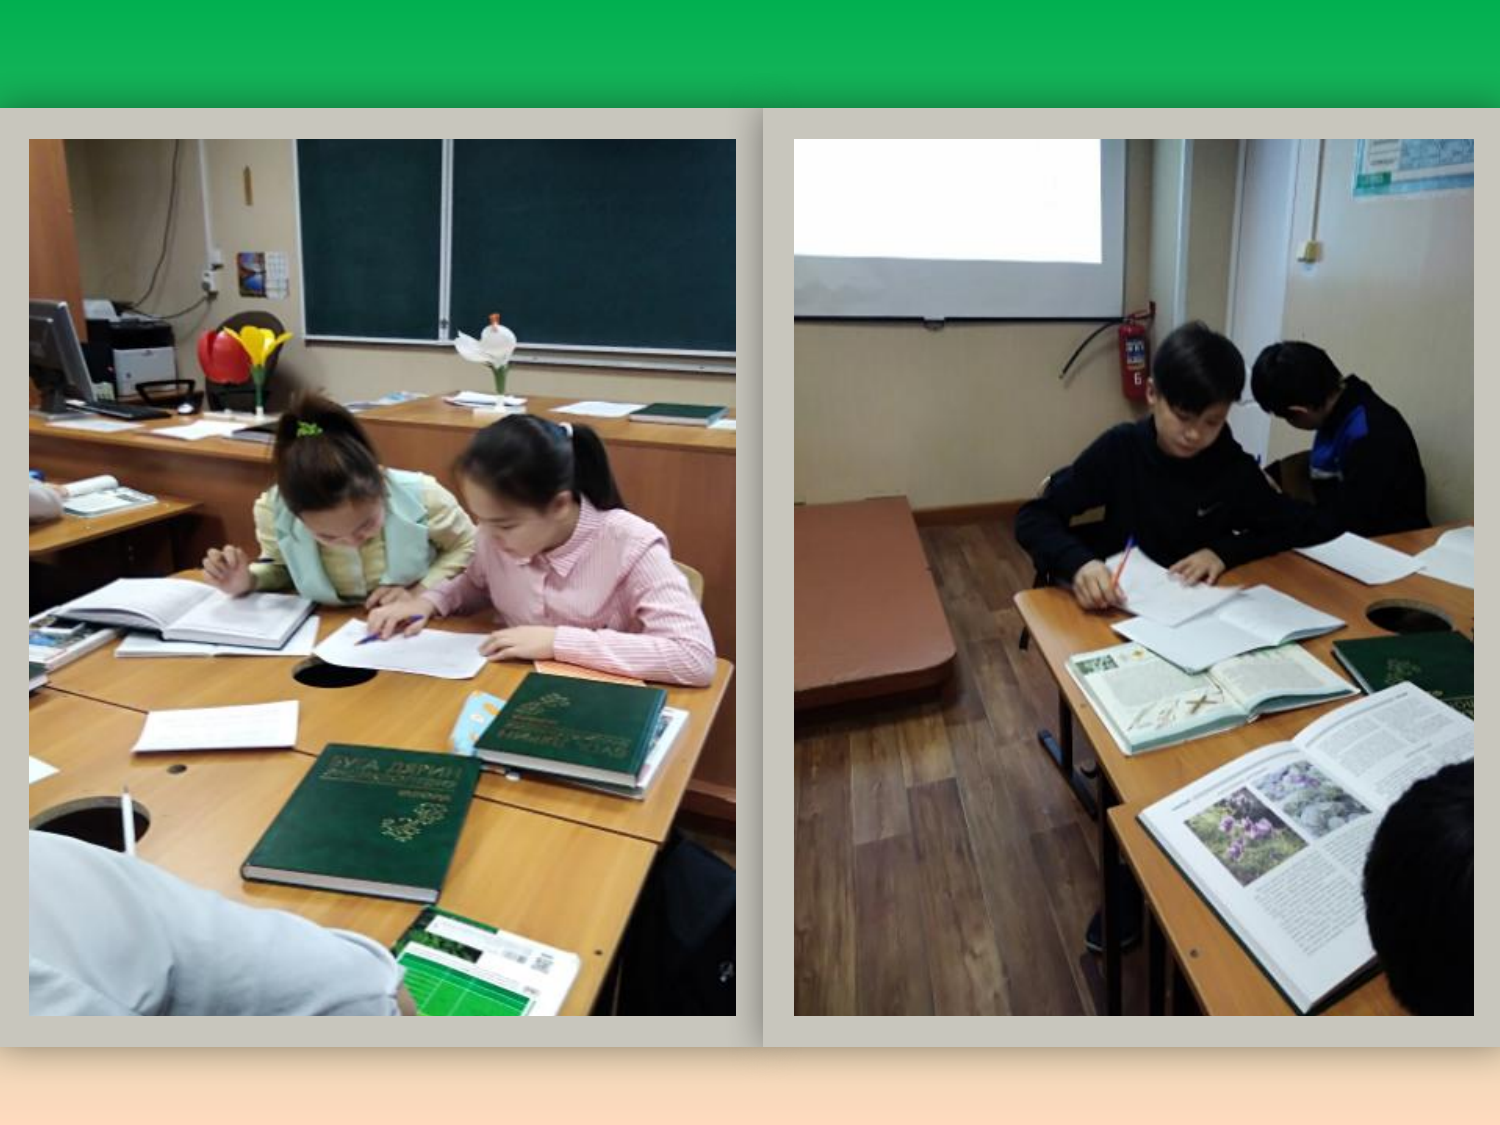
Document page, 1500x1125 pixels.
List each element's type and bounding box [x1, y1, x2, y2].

picture [794, 138, 1475, 1017]
list [29, 138, 736, 1017]
